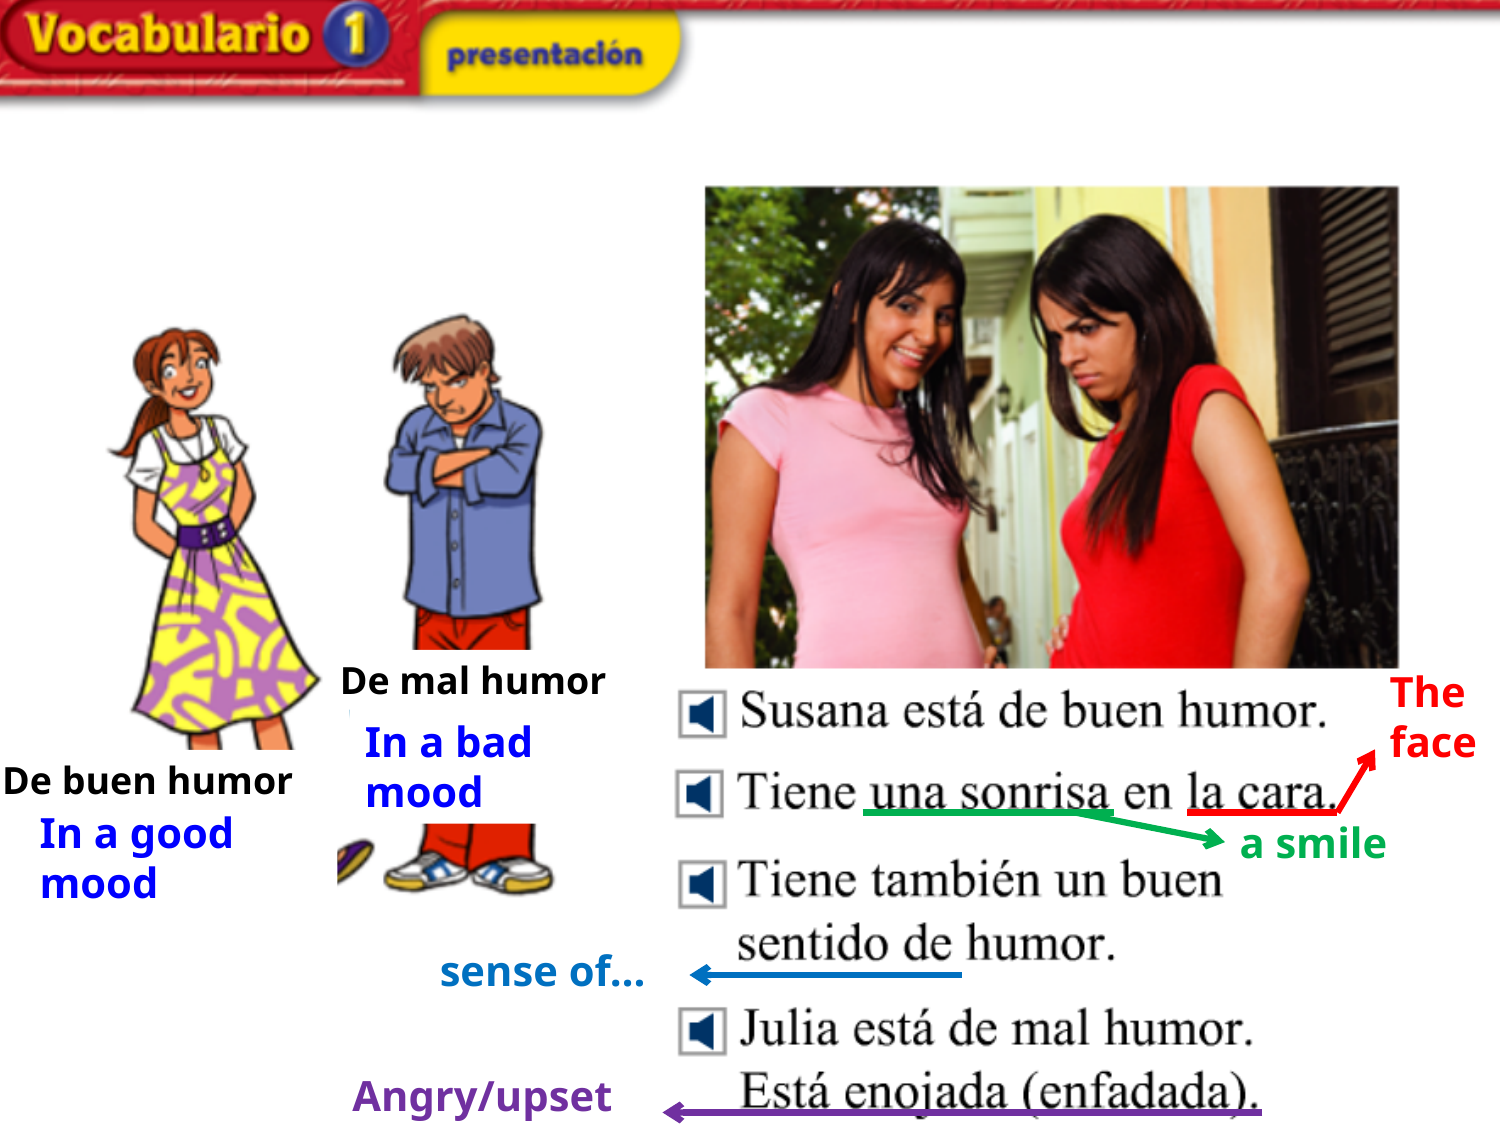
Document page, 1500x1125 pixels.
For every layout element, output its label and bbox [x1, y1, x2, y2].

text_box [1337, 749, 1376, 813]
picture [0, 0, 1500, 1125]
text_box [1074, 812, 1226, 843]
